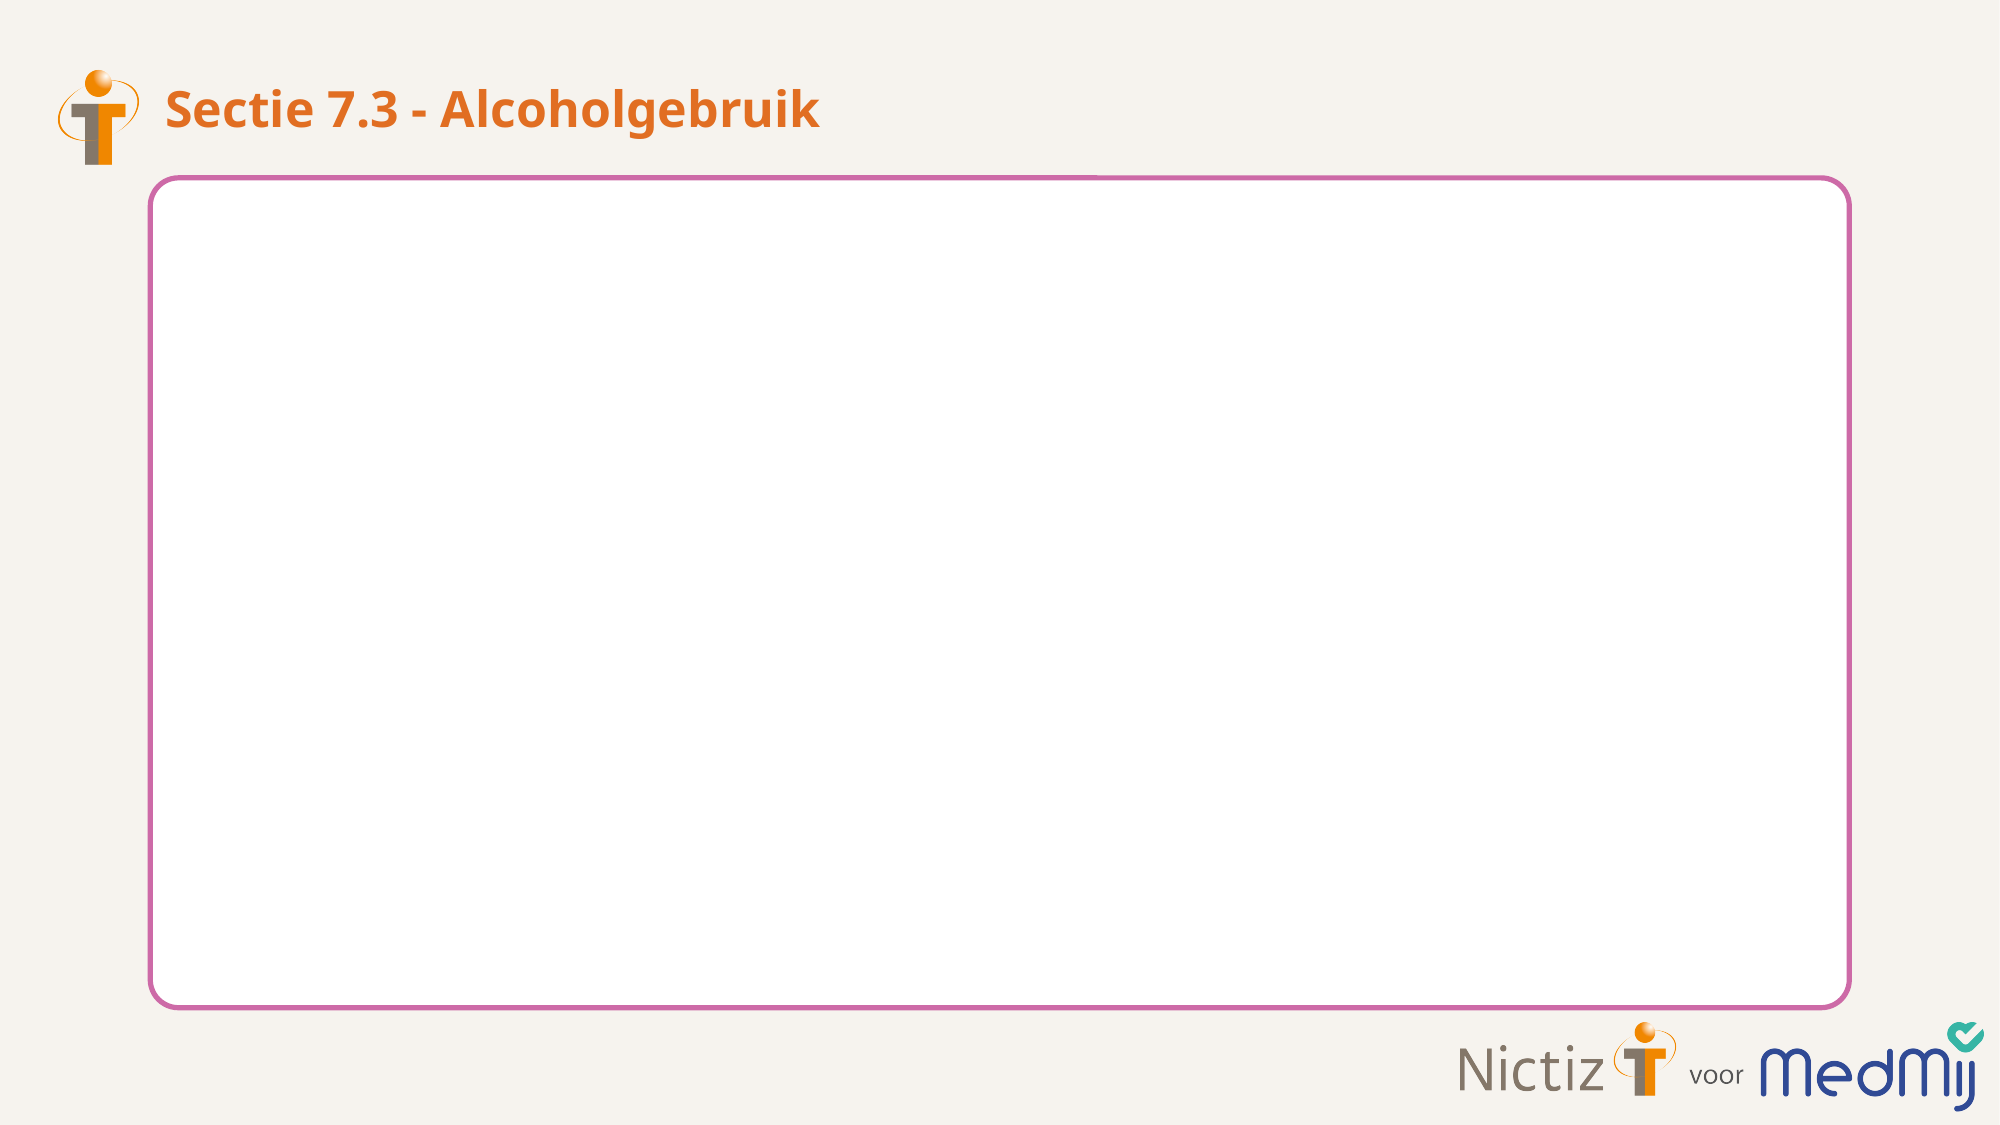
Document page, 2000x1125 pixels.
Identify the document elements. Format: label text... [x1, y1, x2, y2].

picture [50, 66, 151, 187]
picture [1457, 1019, 1988, 1113]
title Sectie 7.3 - Alcoholgebruik [150, 76, 1850, 165]
